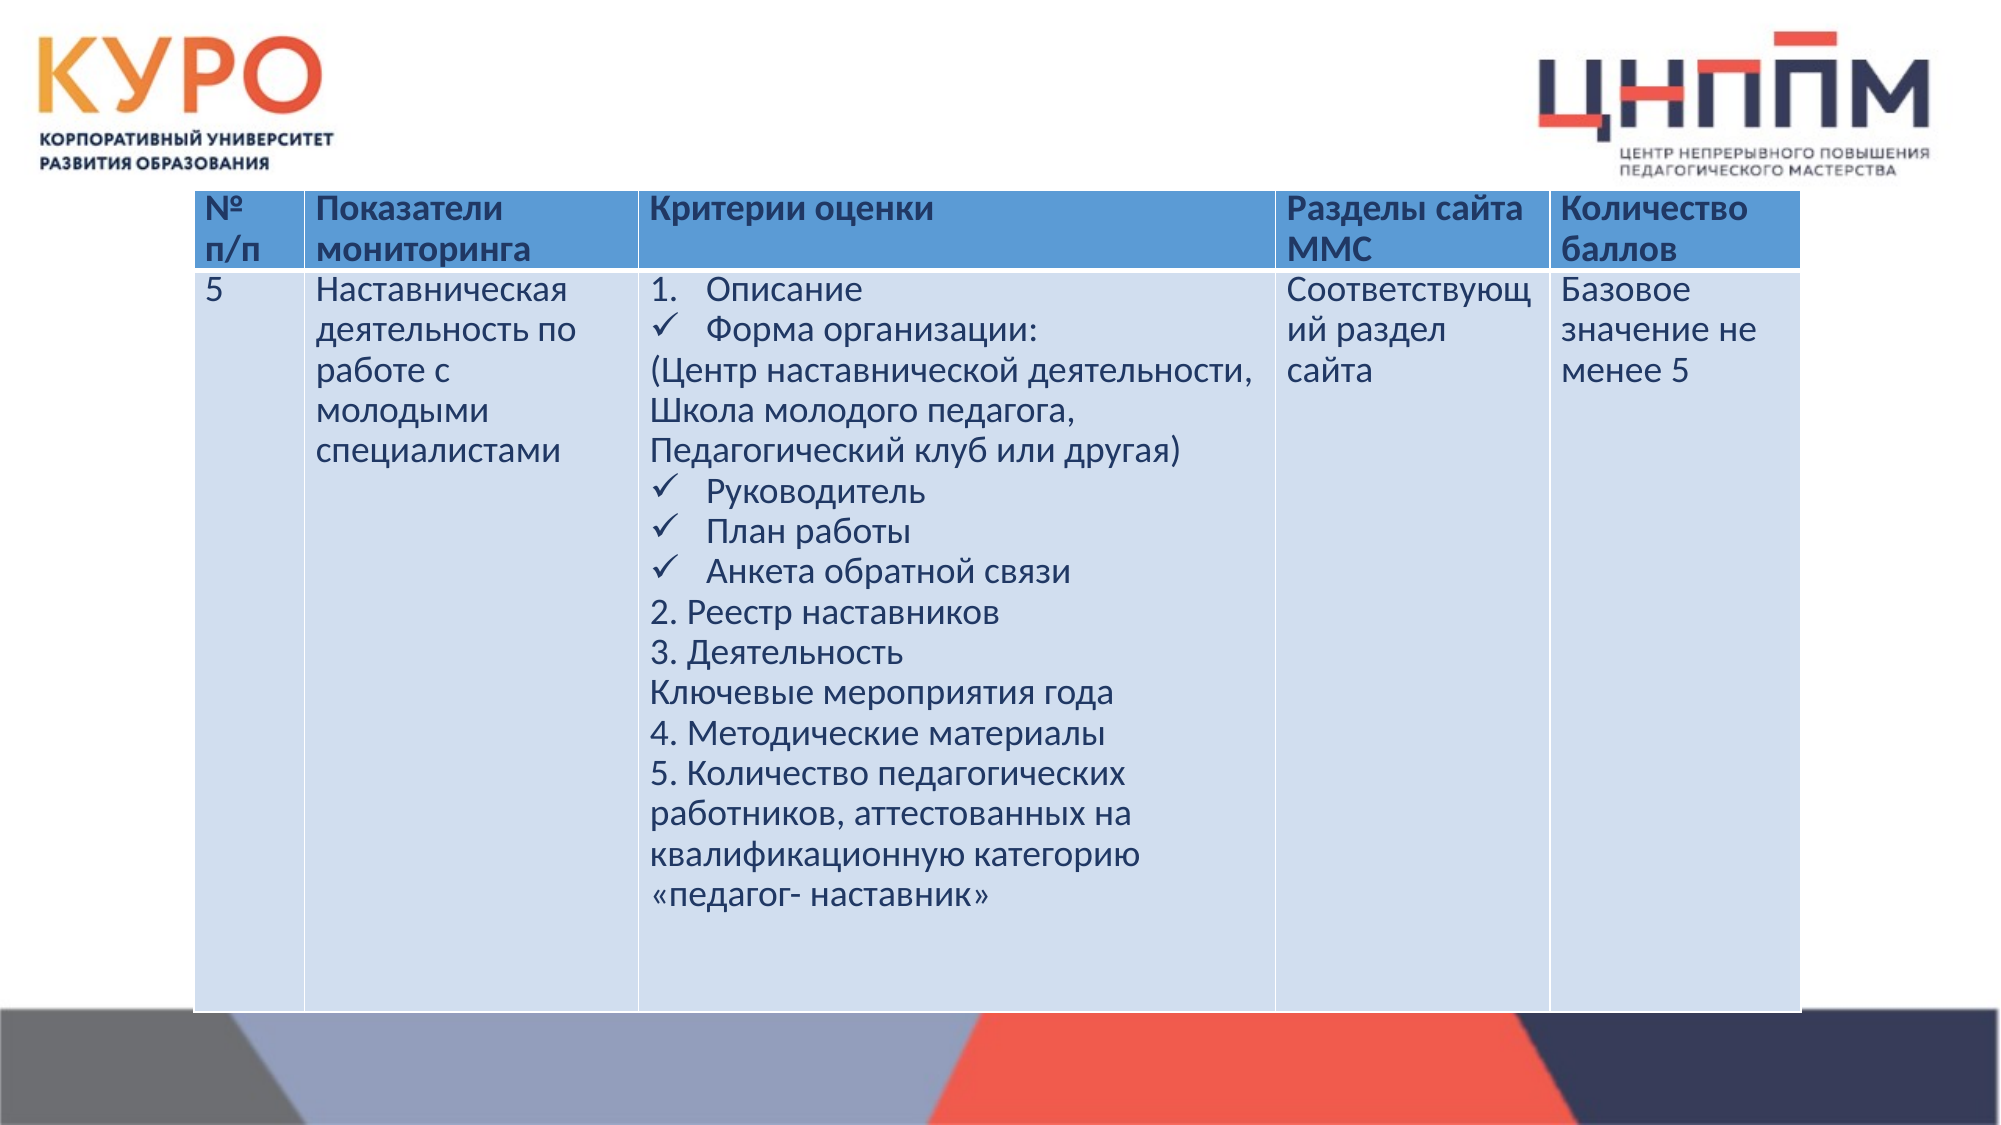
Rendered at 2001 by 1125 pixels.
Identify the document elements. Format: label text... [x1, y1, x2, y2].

table_cell 5 [195, 273, 304, 1011]
picture [0, 0, 2001, 1125]
table_cell Соответствующий раздел сайта [1276, 273, 1549, 1011]
table_header Разделы сайта ММС [1276, 191, 1549, 268]
table_header Критерии оценки [639, 191, 1275, 268]
table_cell Описание Форма организации: (Центр наставнической деятельности, Школа молодого педагога, Педагогический клуб или другая) Руководитель План работы Анкета обратной связи 2. Реестр наставников 3. Деятельность Ключевые мероприятия года 4. Методические материалы 5. Количество педагогических работников, аттестованных на квалификационную категорию «педагог- наставник» [639, 273, 1275, 1011]
table_header Количество баллов [1551, 191, 1800, 268]
table_header Показатели мониторинга [305, 191, 638, 268]
table_cell Базовое значение не менее 5 [1551, 273, 1800, 1011]
table_header № п/п [195, 191, 304, 268]
table_cell Наставническая деятельность по работе с молодыми специалистами [305, 273, 638, 1011]
